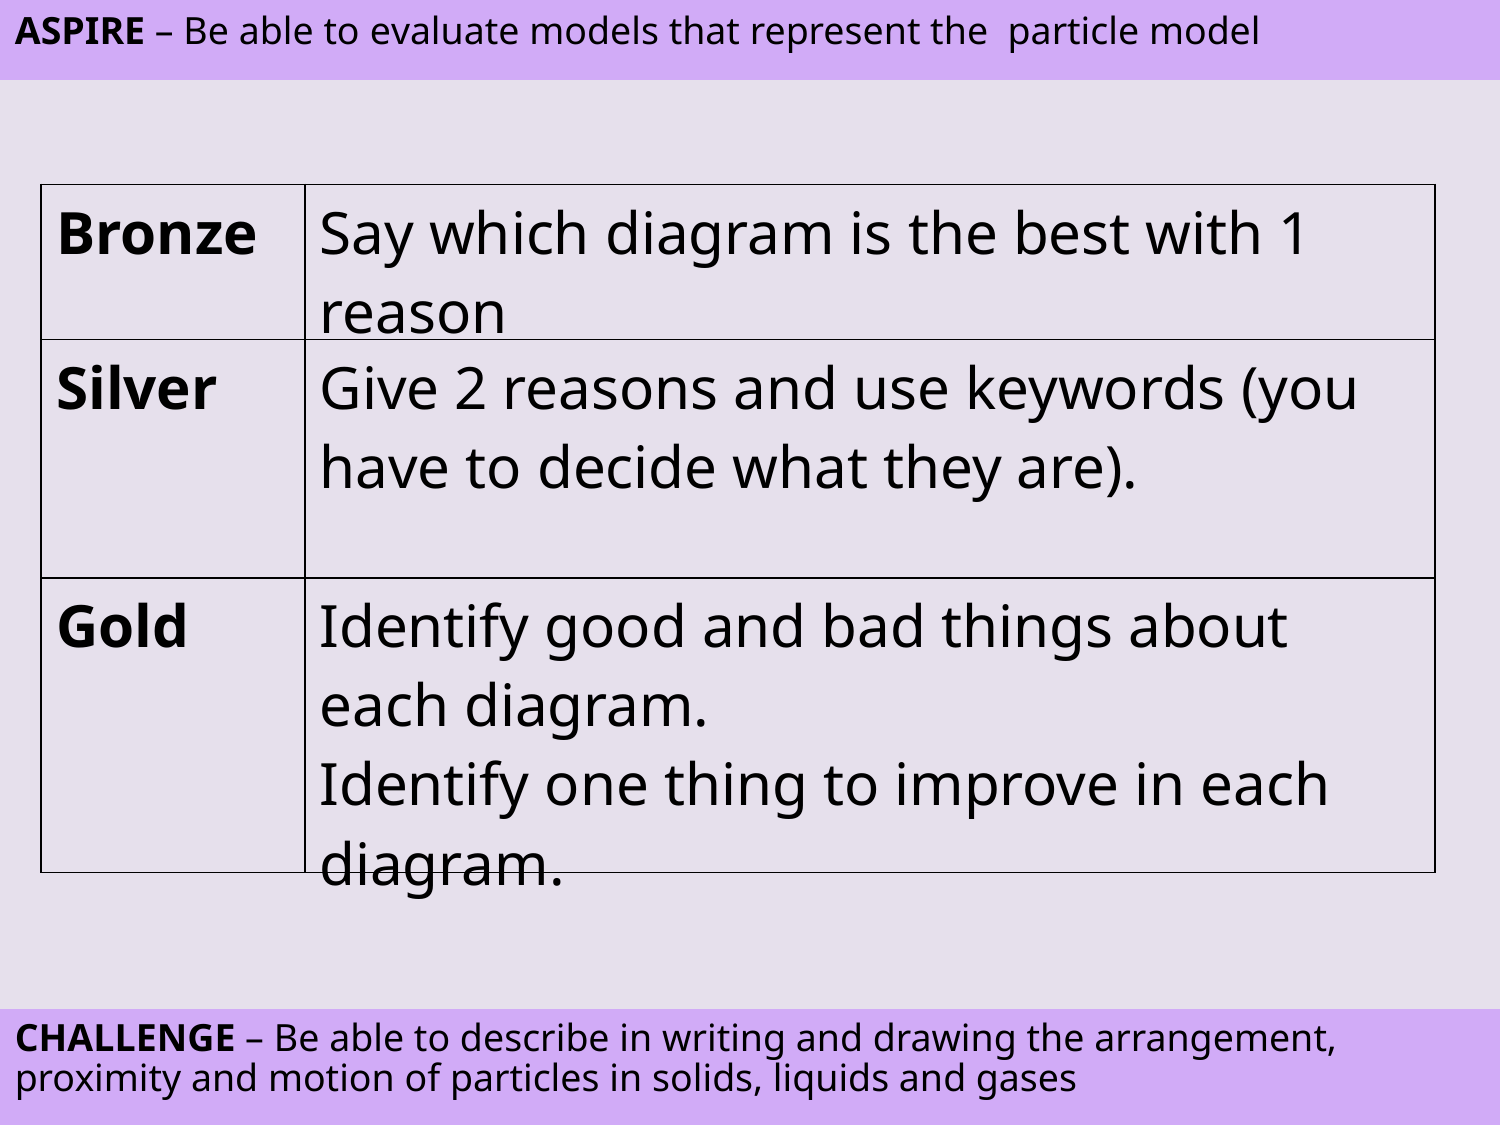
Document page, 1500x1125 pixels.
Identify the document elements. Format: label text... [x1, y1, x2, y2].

text_box [0, 170, 1500, 1009]
table_header Bronze [42, 185, 304, 339]
table_cell Silver [42, 340, 304, 577]
table_cell Give 2 reasons and use keywords (you have to decide what they are). [306, 340, 1434, 577]
table_header Say which diagram is the best with 1 reason [306, 185, 1434, 339]
table_cell Identify good and bad things about each diagram. Identify one thing to improve in each diagram. [306, 579, 1434, 872]
table_cell Gold [42, 579, 304, 872]
text_box ASPIRE – Be able to evaluate models that represent the particle model [0, 0, 1500, 170]
text_box CHALLENGE – Be able to describe in writing and drawing the arrangement, proximity and motion of particles in solids, liquids and gases [0, 1011, 1500, 1125]
